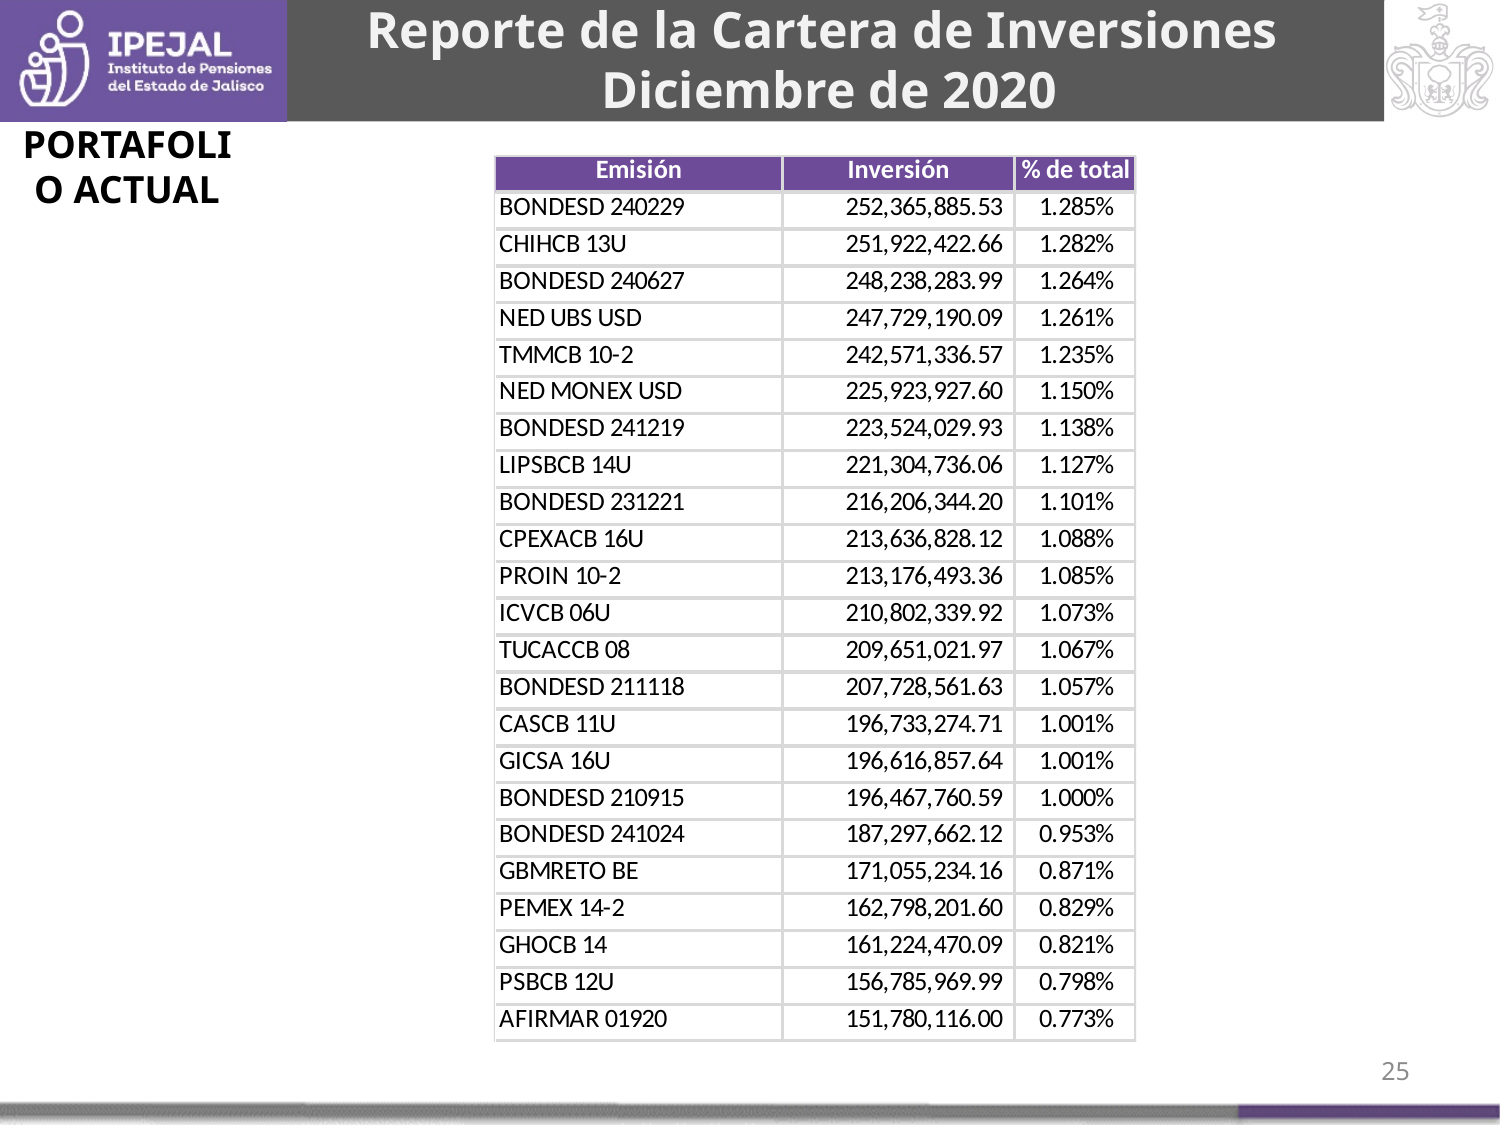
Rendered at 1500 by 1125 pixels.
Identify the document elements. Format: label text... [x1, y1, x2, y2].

slide_number 24 [1074, 1042, 1425, 1103]
picture [493, 155, 1138, 1044]
picture [0, 0, 253, 113]
text_box Reporte de la Cartera de Inversiones Diciembre de 2020 [253, 0, 1405, 119]
text_box PORTAFOLIO ACTUAL [0, 113, 254, 219]
picture [0, 1096, 1500, 1125]
